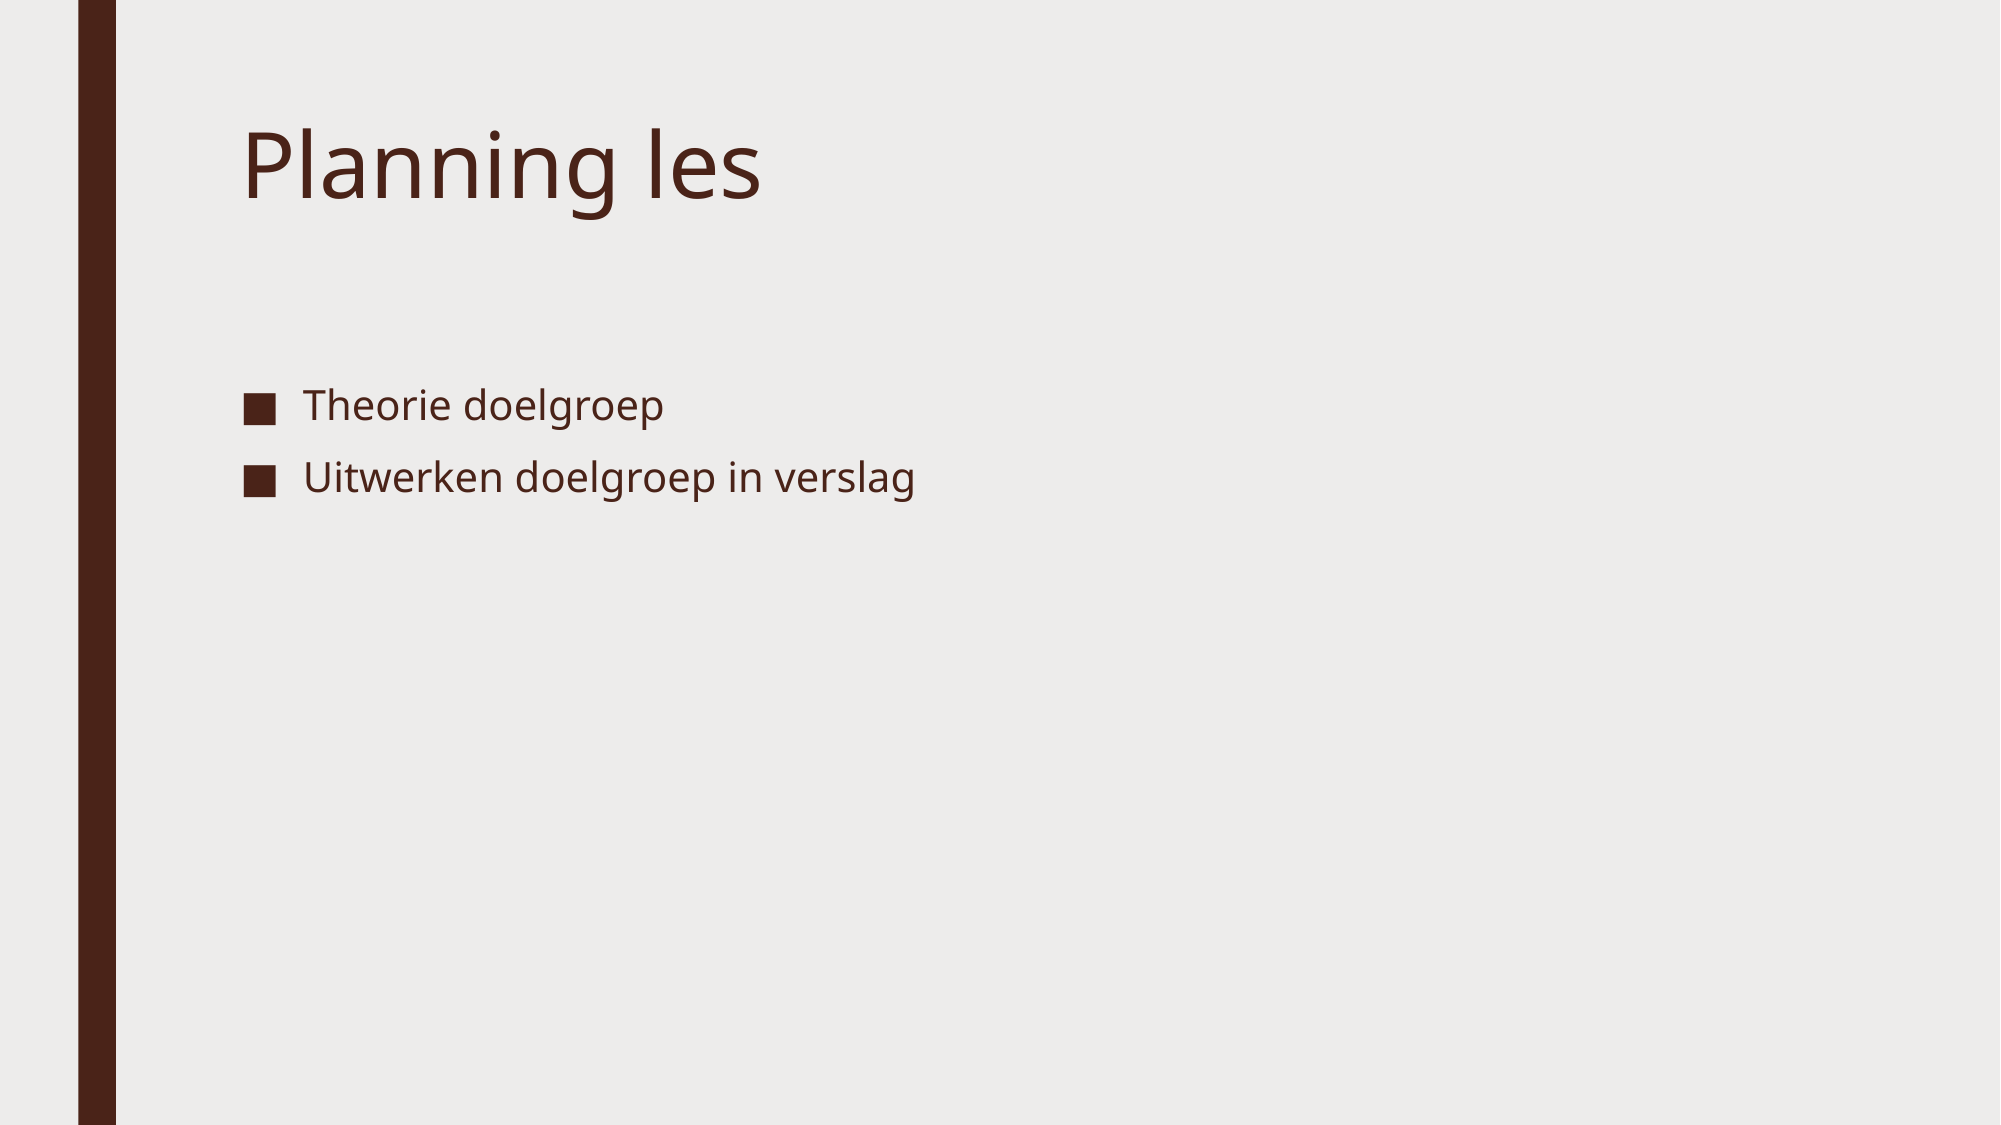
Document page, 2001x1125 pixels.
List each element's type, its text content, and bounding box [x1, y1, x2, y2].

title Planning les [225, 112, 1800, 357]
list Theorie doelgroep Uitwerken doelgroep in verslag [225, 375, 1800, 963]
